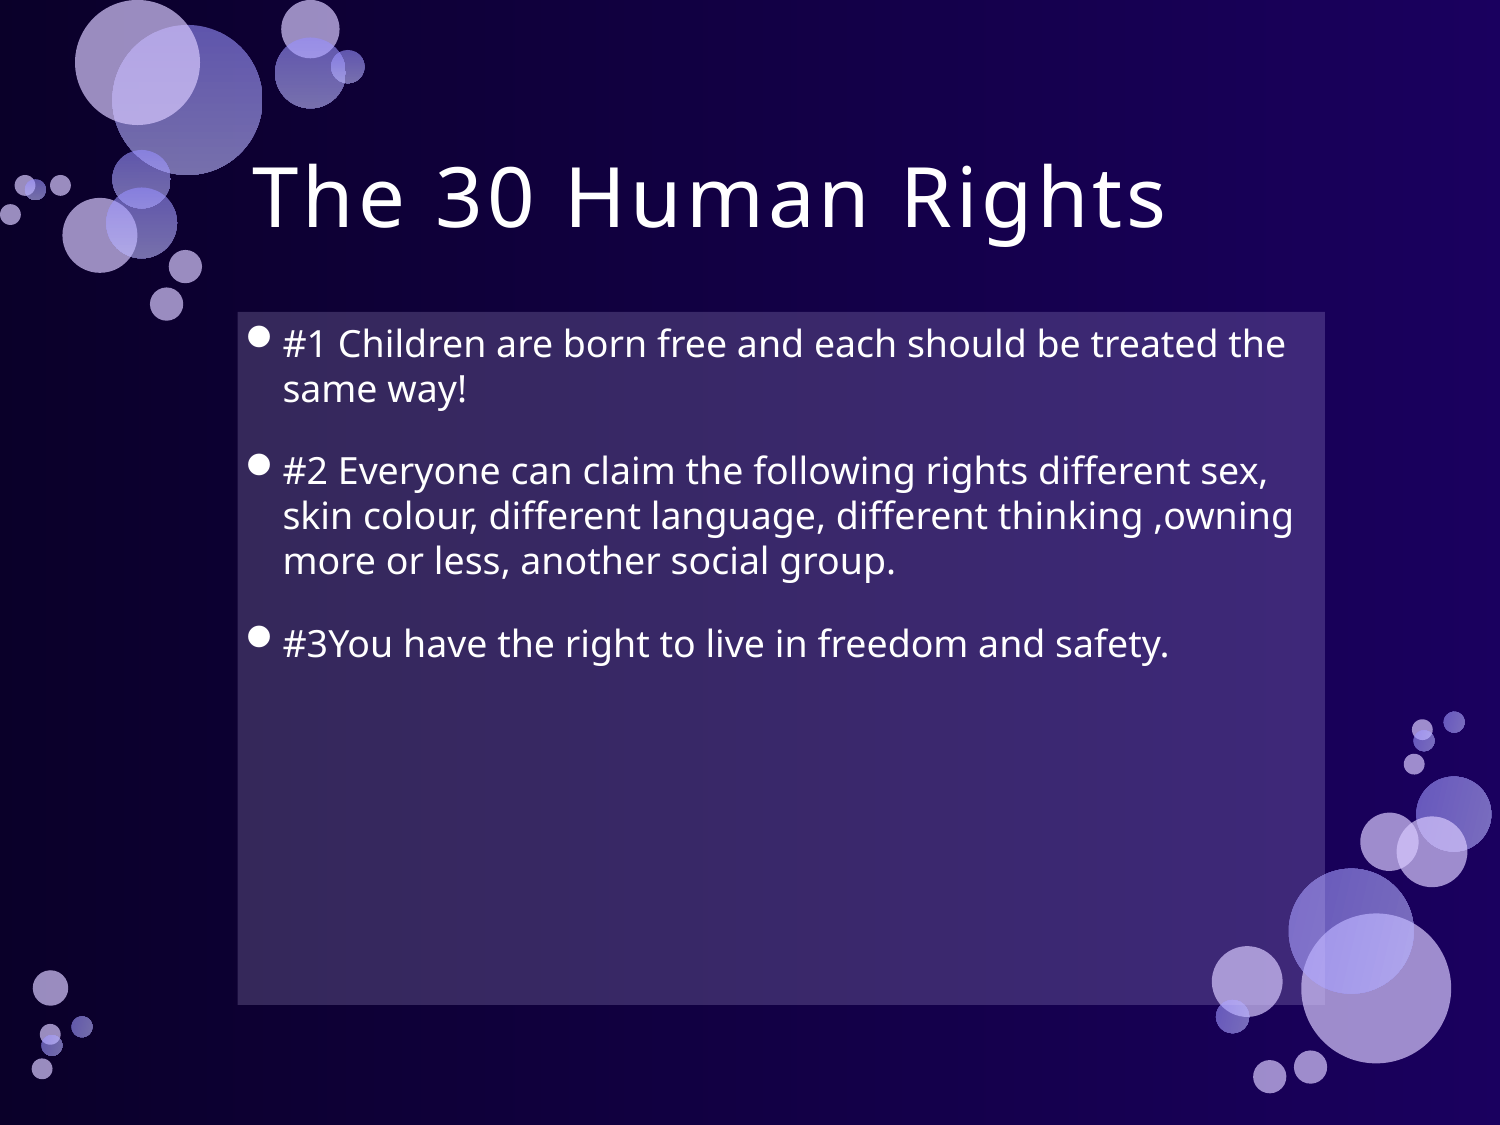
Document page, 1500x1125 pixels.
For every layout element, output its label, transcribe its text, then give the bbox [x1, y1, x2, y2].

title The 30 Human Rights [237, 99, 1325, 288]
list #1 Children are born free and each should be treated the same way! #2 Everyone can claim the following rights different sex, skin colour, different language, different thinking ,owning more or less, another social group. #3You have the right to live in freedom and safety. [237, 311, 1325, 1005]
